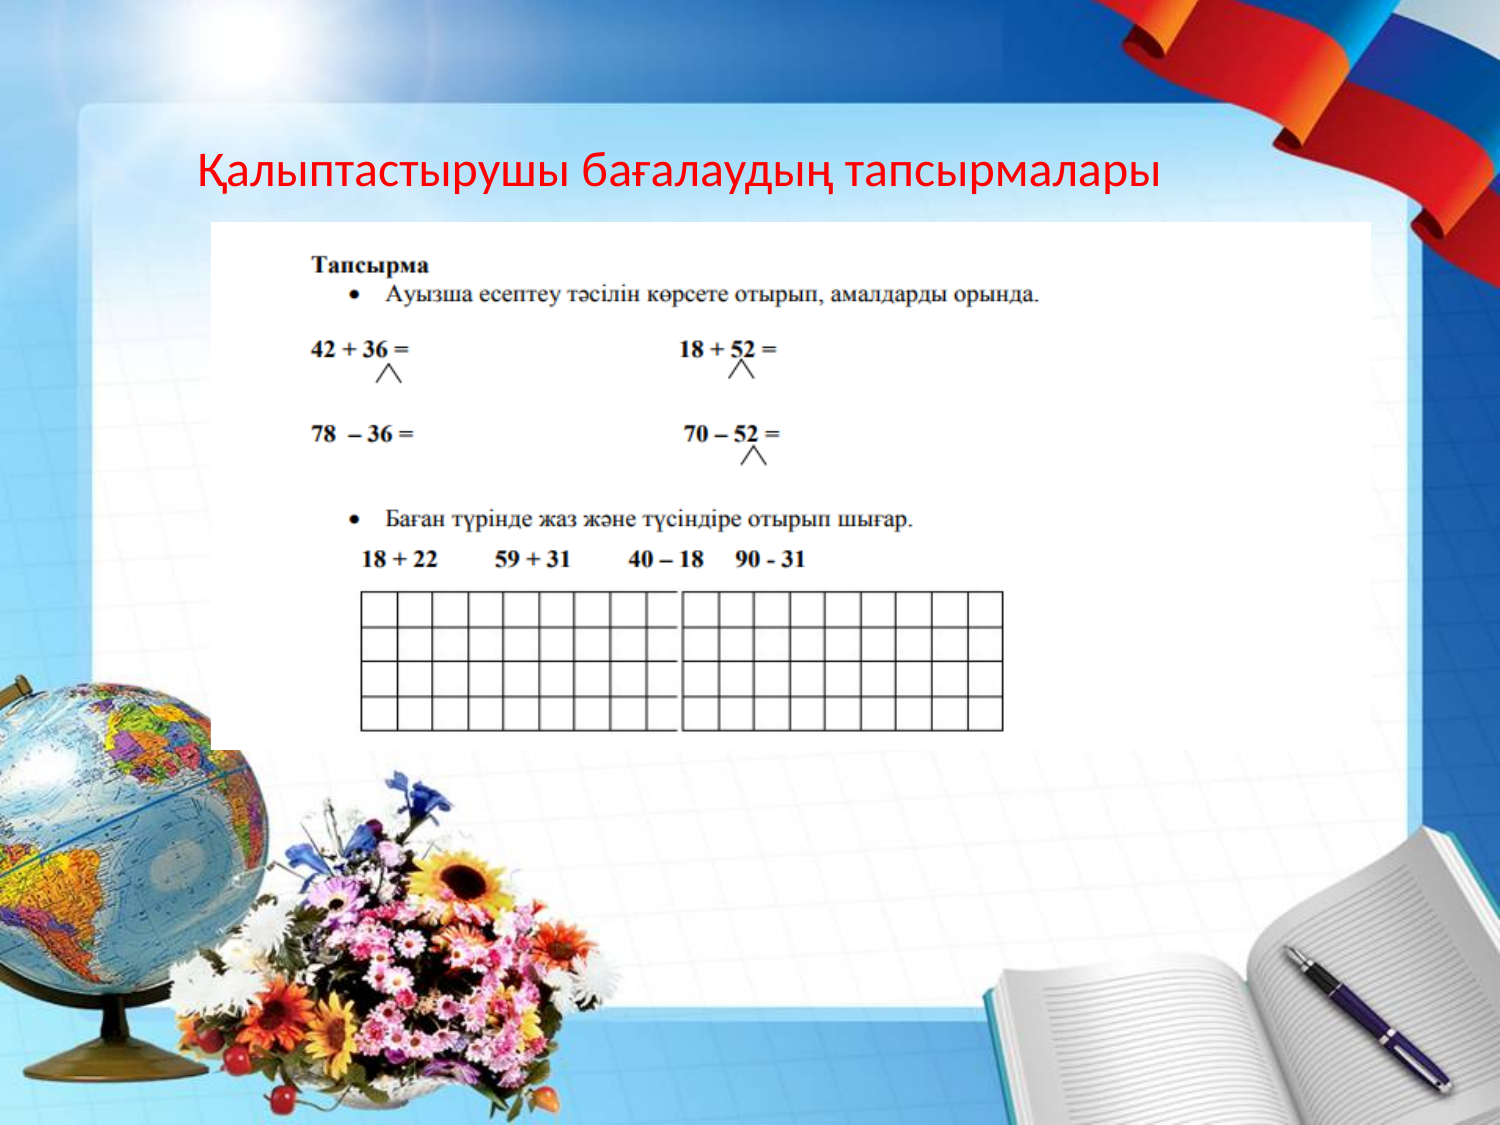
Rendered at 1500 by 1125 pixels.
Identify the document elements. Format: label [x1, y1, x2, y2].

list [0, 0, 1500, 1125]
picture [210, 222, 1372, 751]
